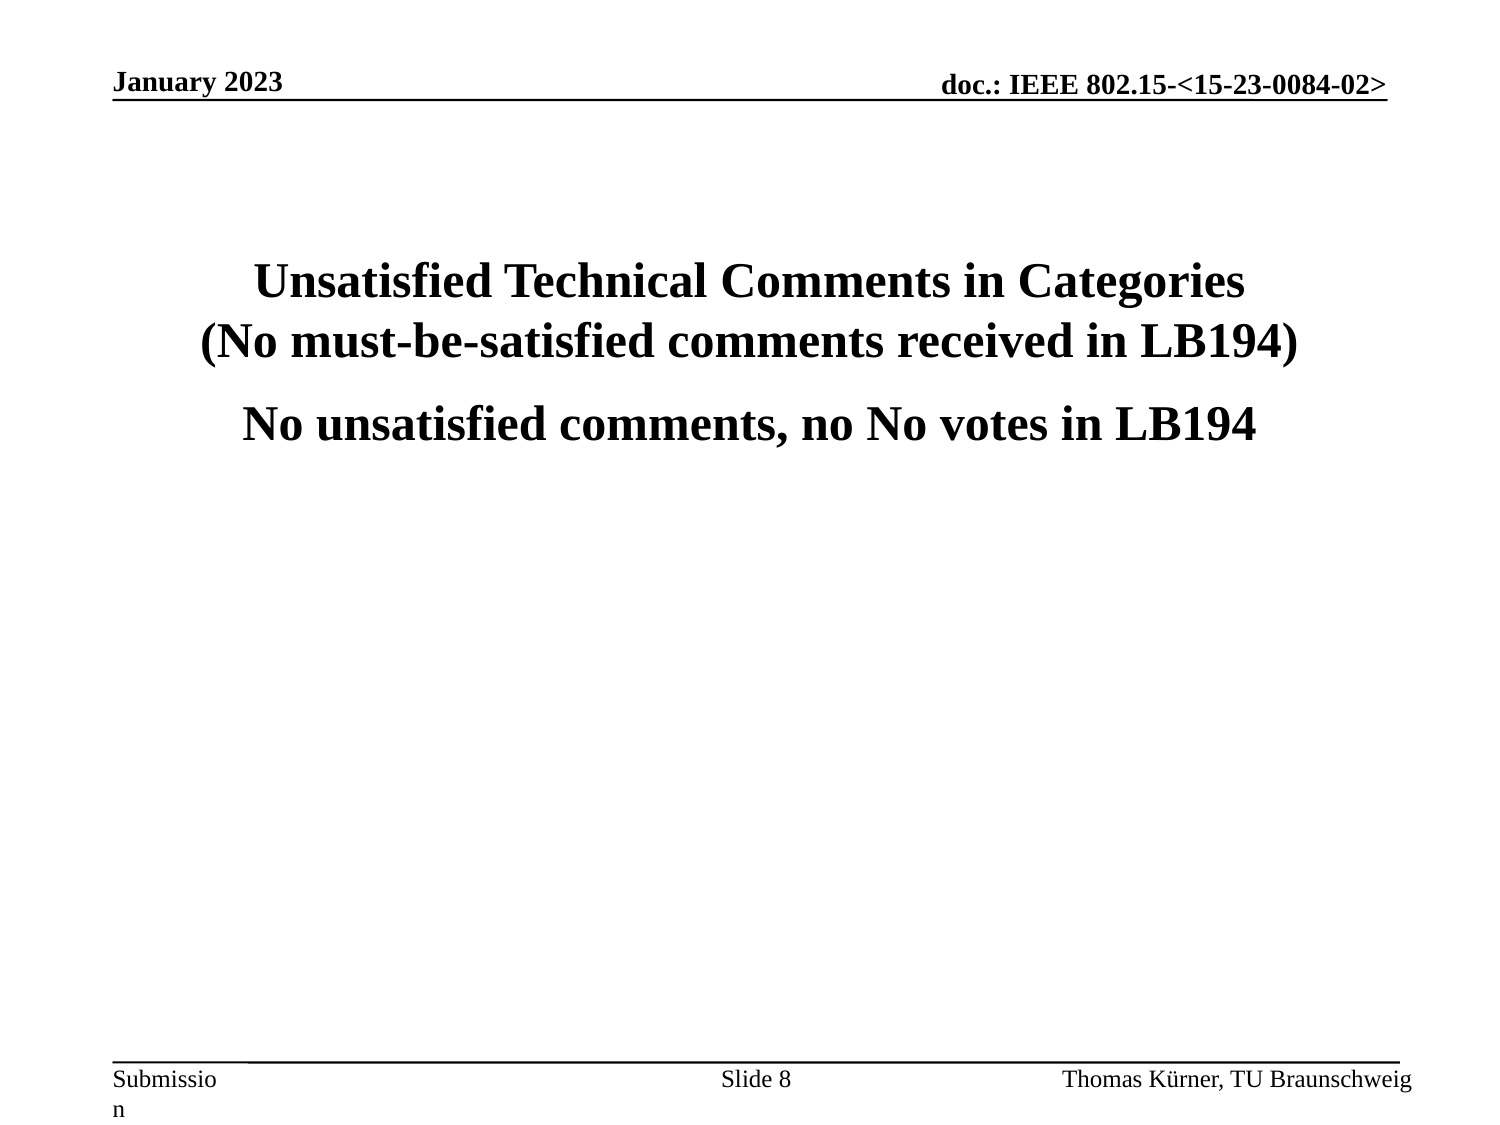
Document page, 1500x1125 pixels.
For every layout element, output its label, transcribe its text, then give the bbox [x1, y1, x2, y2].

footer Thomas Kürner, TU Braunschweig [900, 1062, 1413, 1093]
slide_number Slide 8 [712, 1062, 800, 1093]
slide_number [112, 62, 375, 98]
text_box Unsatisfied Technical Comments in Categories (No must-be-satisfied comments received in LB194) No unsatisfied comments, no No votes in LB194 [112, 219, 1387, 478]
